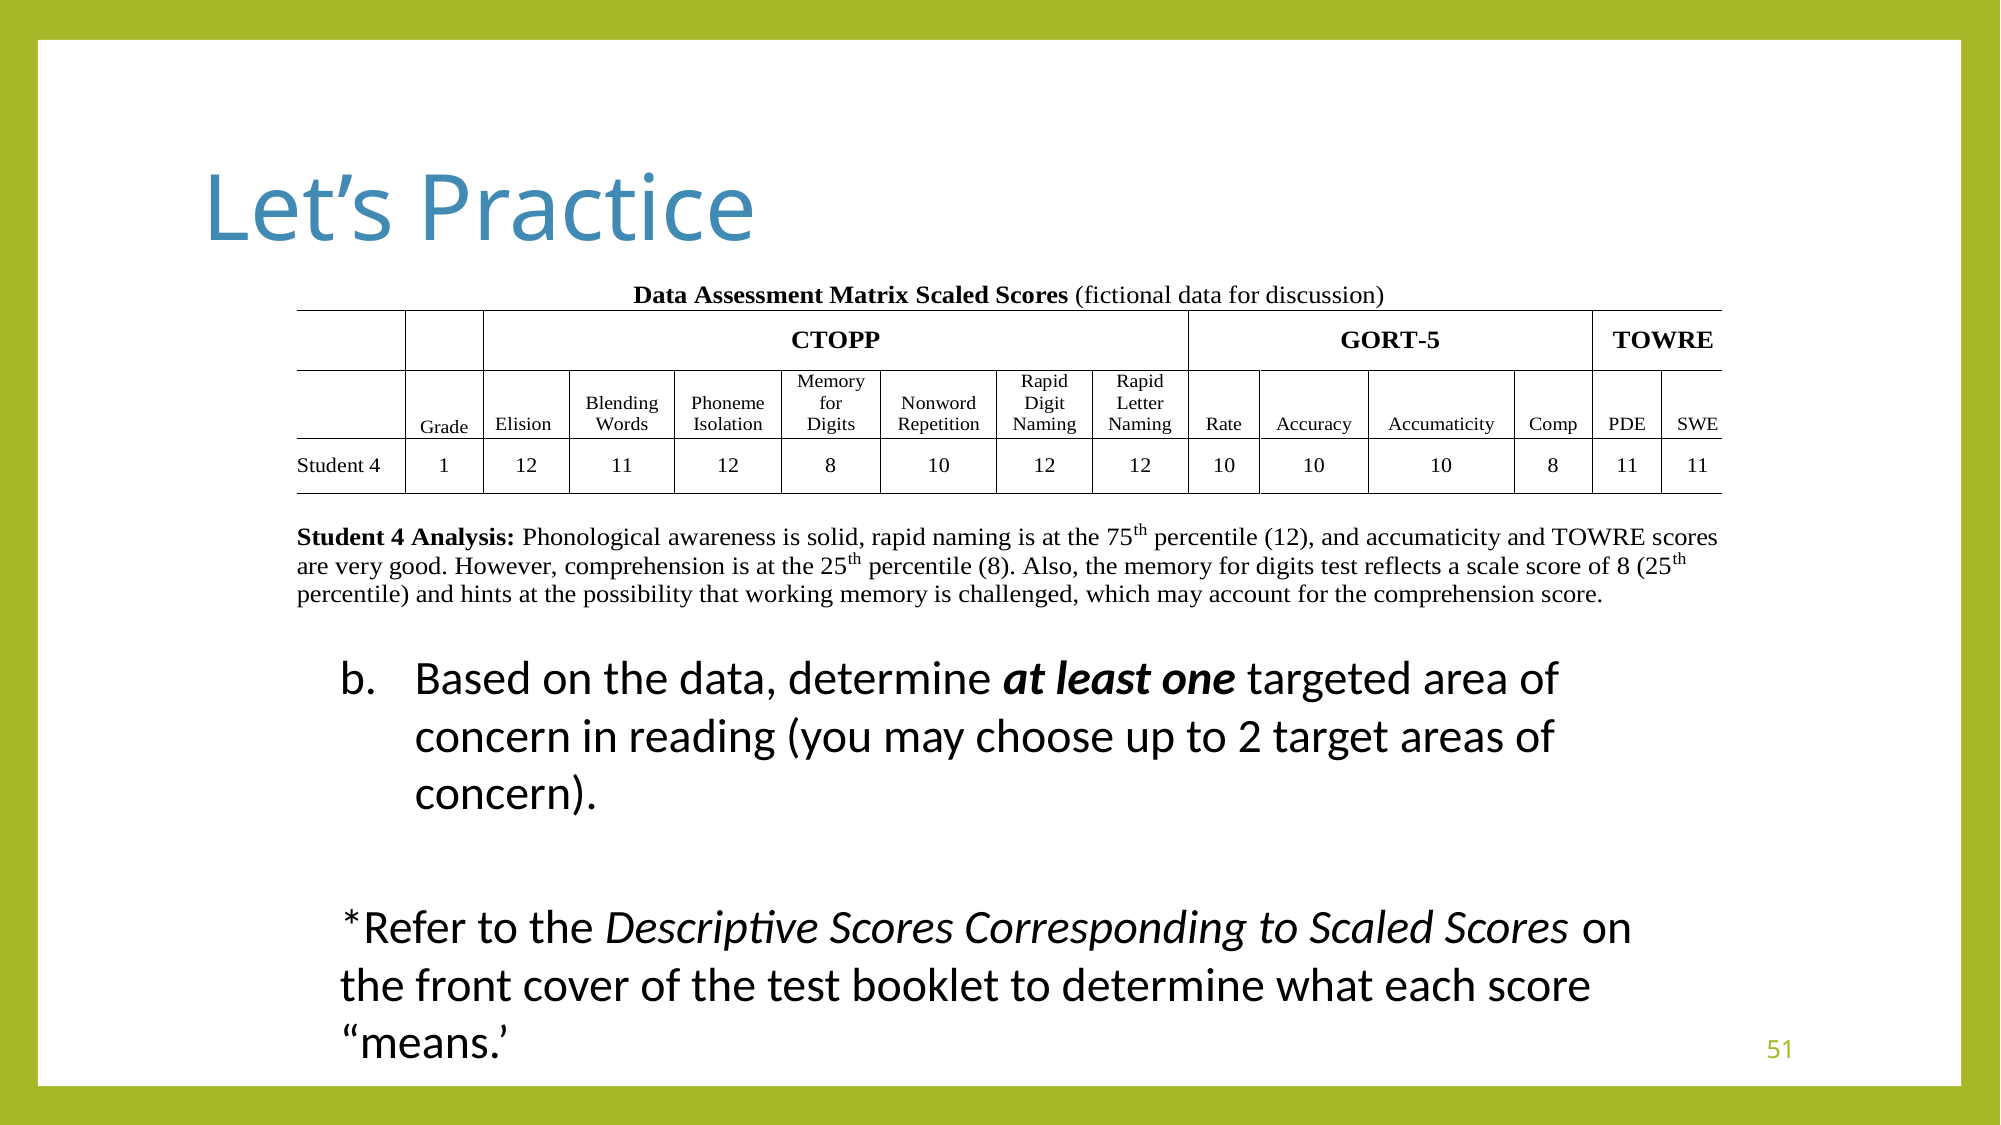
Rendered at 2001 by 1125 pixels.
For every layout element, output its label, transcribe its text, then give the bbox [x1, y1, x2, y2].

picture [296, 280, 1723, 639]
text_box Based on the data, determine at least one targeted area of concern in reading (you may choose up to 2 target areas of concern). *Refer to the Descriptive Scores Corresponding to Scaled Scores on the front cover of the test booklet to determine what each score “means.’ [324, 647, 1657, 1076]
slide_number 51 [1530, 1020, 1811, 1081]
title Let’s Practice [187, 99, 1808, 323]
